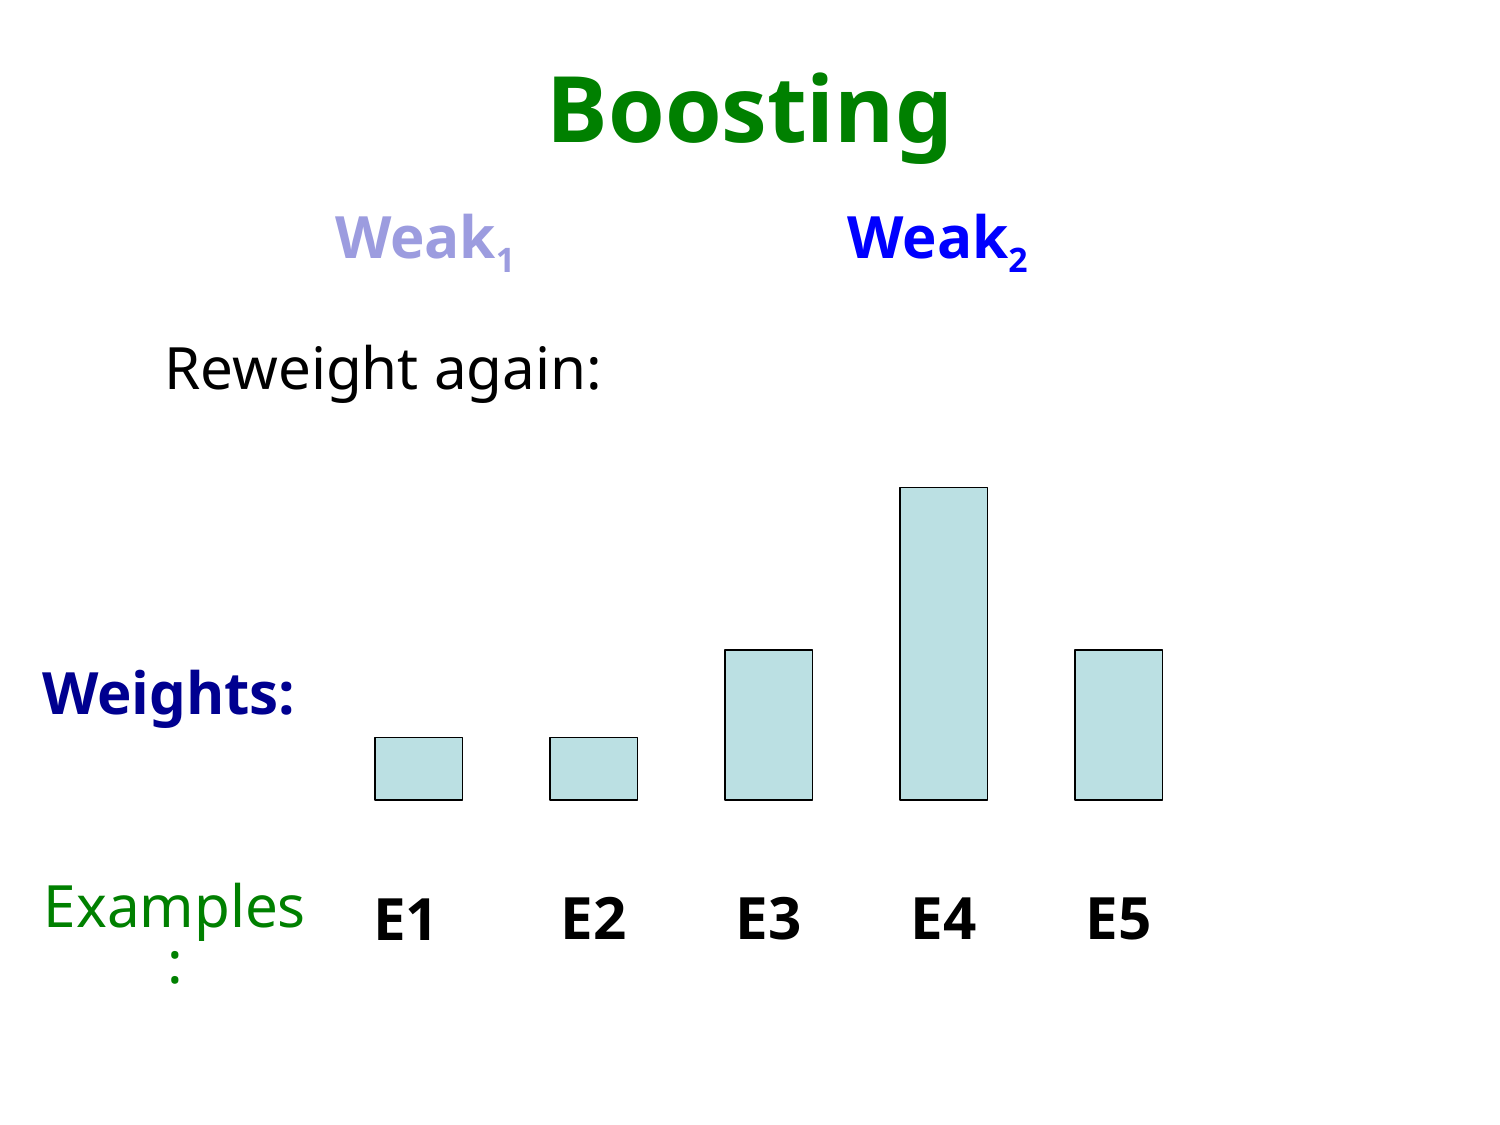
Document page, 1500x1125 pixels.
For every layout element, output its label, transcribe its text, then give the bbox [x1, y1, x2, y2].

text_box Examples: [24, 874, 325, 1002]
text_box E4 [862, 887, 1025, 959]
text_box Weak2 [650, 200, 1225, 279]
text_box [724, 649, 813, 800]
text_box Weak1 [137, 200, 650, 279]
text_box Weights: [24, 662, 313, 734]
text_box E5 [1037, 887, 1200, 959]
title Boosting [74, 12, 1426, 201]
text_box [1074, 649, 1163, 800]
text_box Reweight again: [150, 337, 1313, 409]
text_box E2 [512, 887, 675, 959]
text_box [899, 487, 988, 800]
text_box E1 [325, 888, 488, 960]
text_box [549, 737, 638, 800]
text_box [374, 737, 463, 800]
text_box E3 [687, 887, 850, 959]
